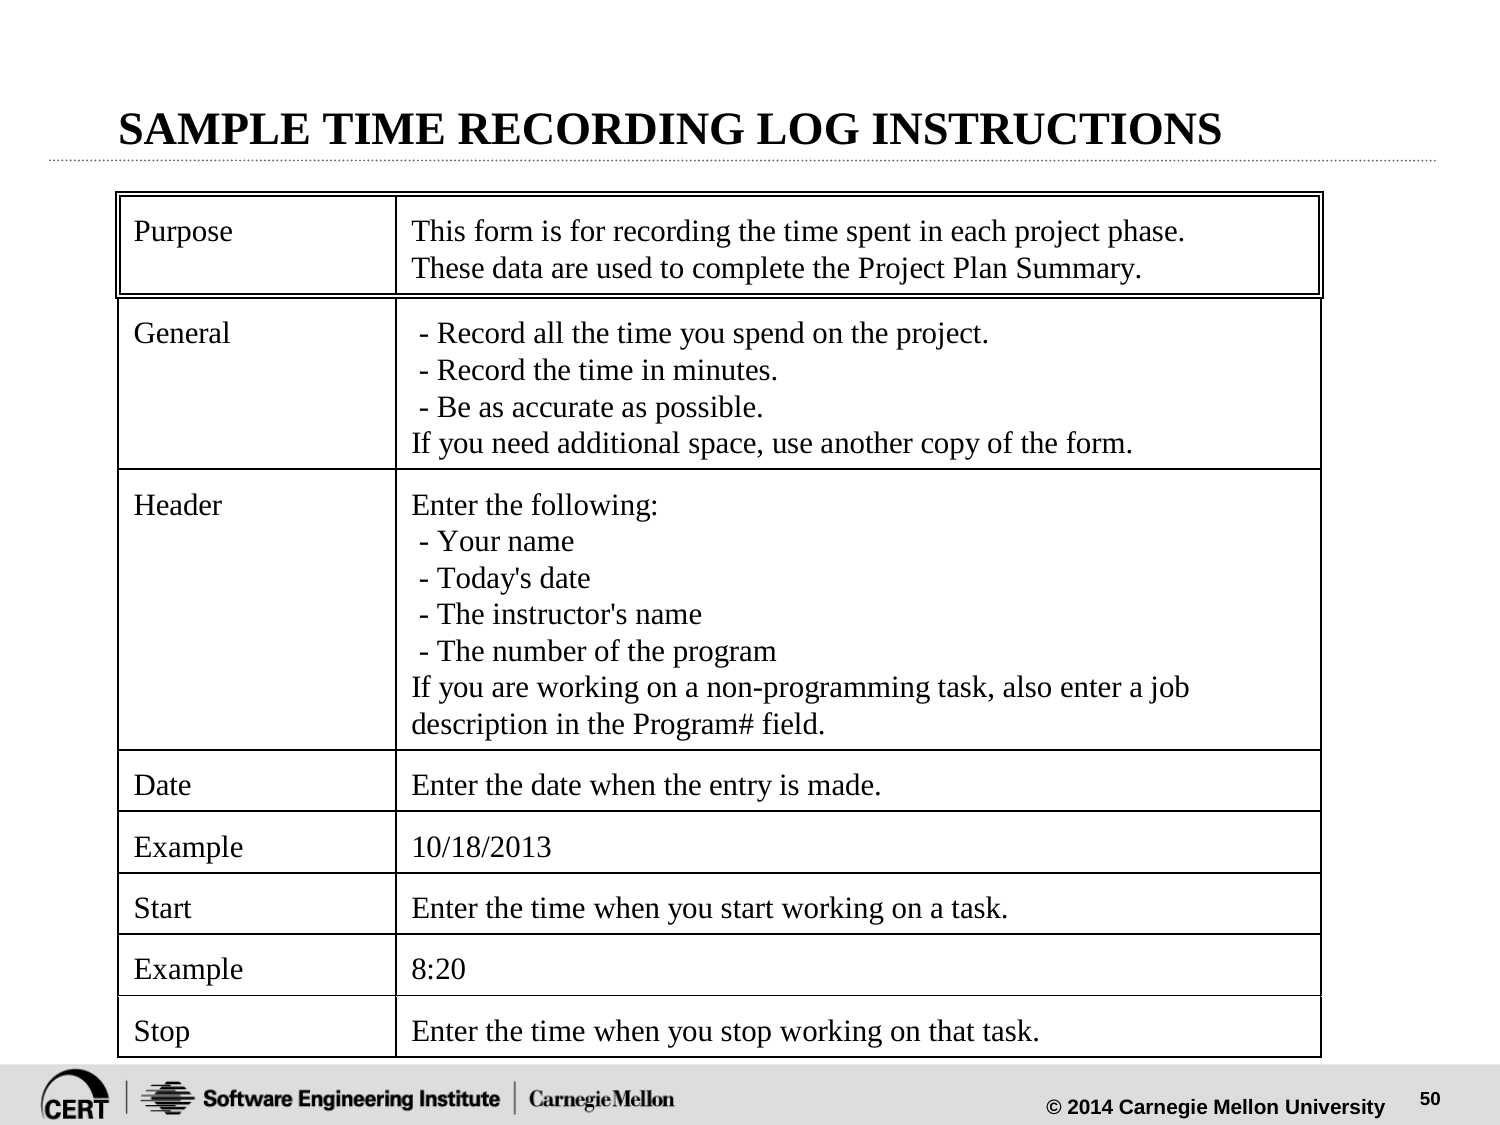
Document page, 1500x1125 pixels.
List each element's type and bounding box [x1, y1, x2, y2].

text_box [99, 99, 1356, 1125]
picture [24, 1065, 99, 1125]
